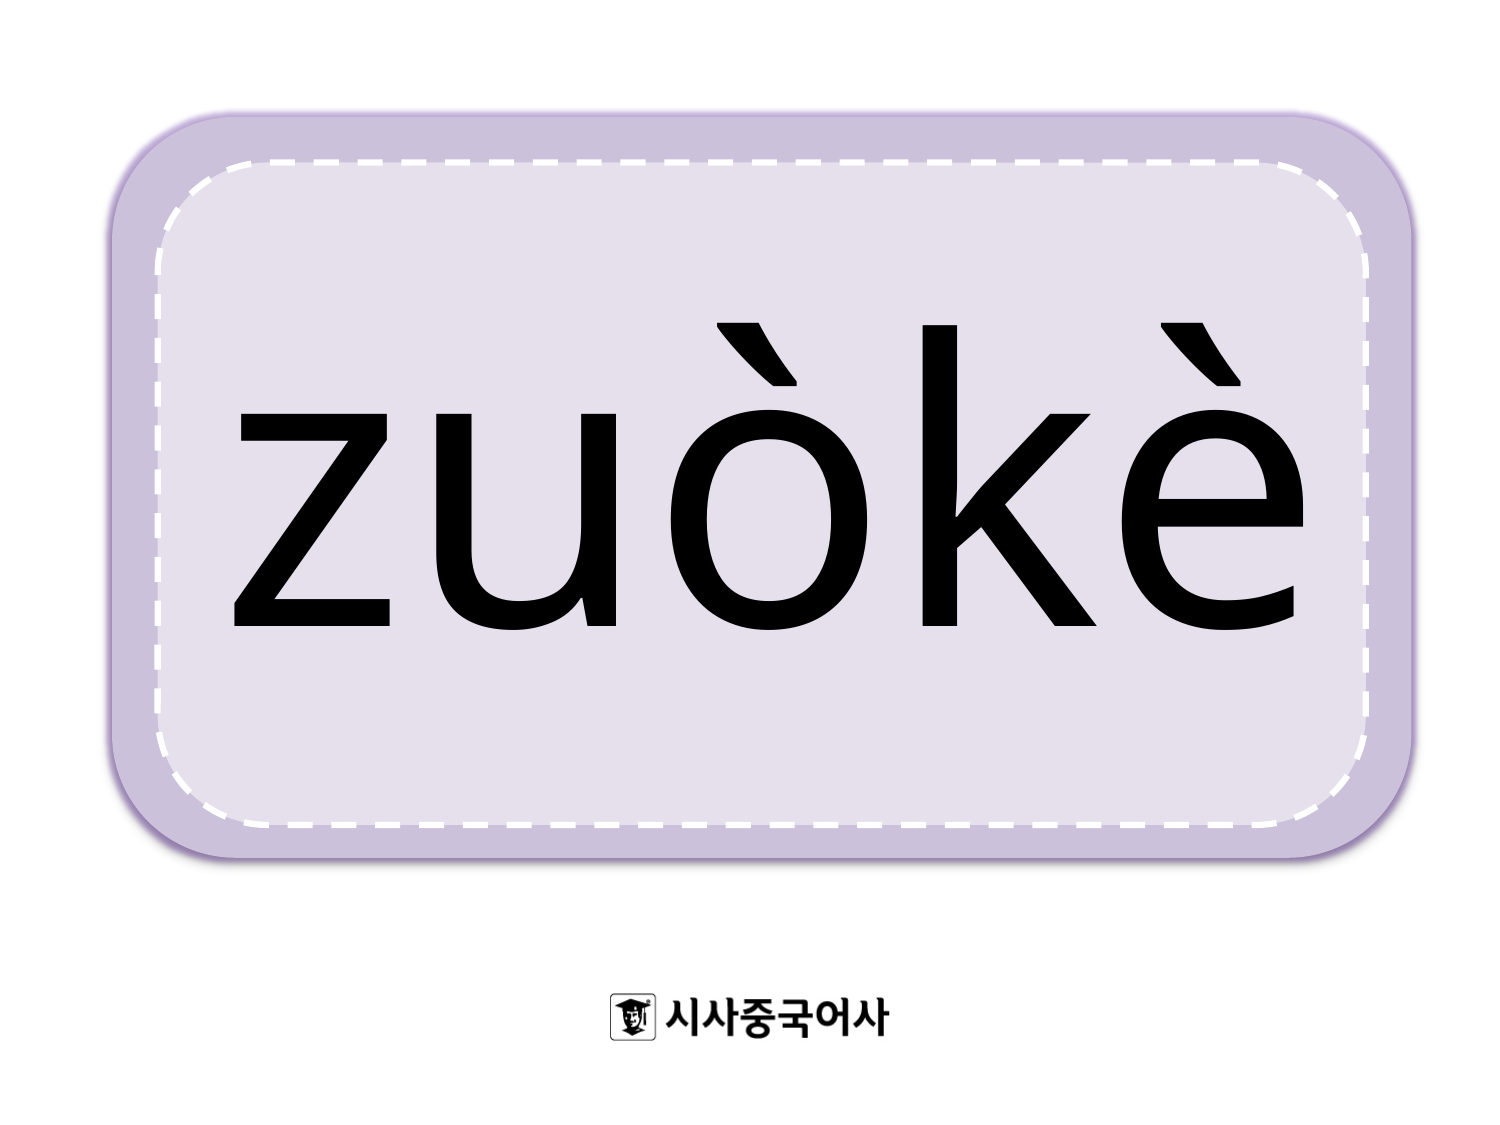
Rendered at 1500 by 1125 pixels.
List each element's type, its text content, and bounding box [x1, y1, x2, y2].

text_box zuòkè [167, 137, 1376, 800]
picture [602, 987, 898, 1047]
